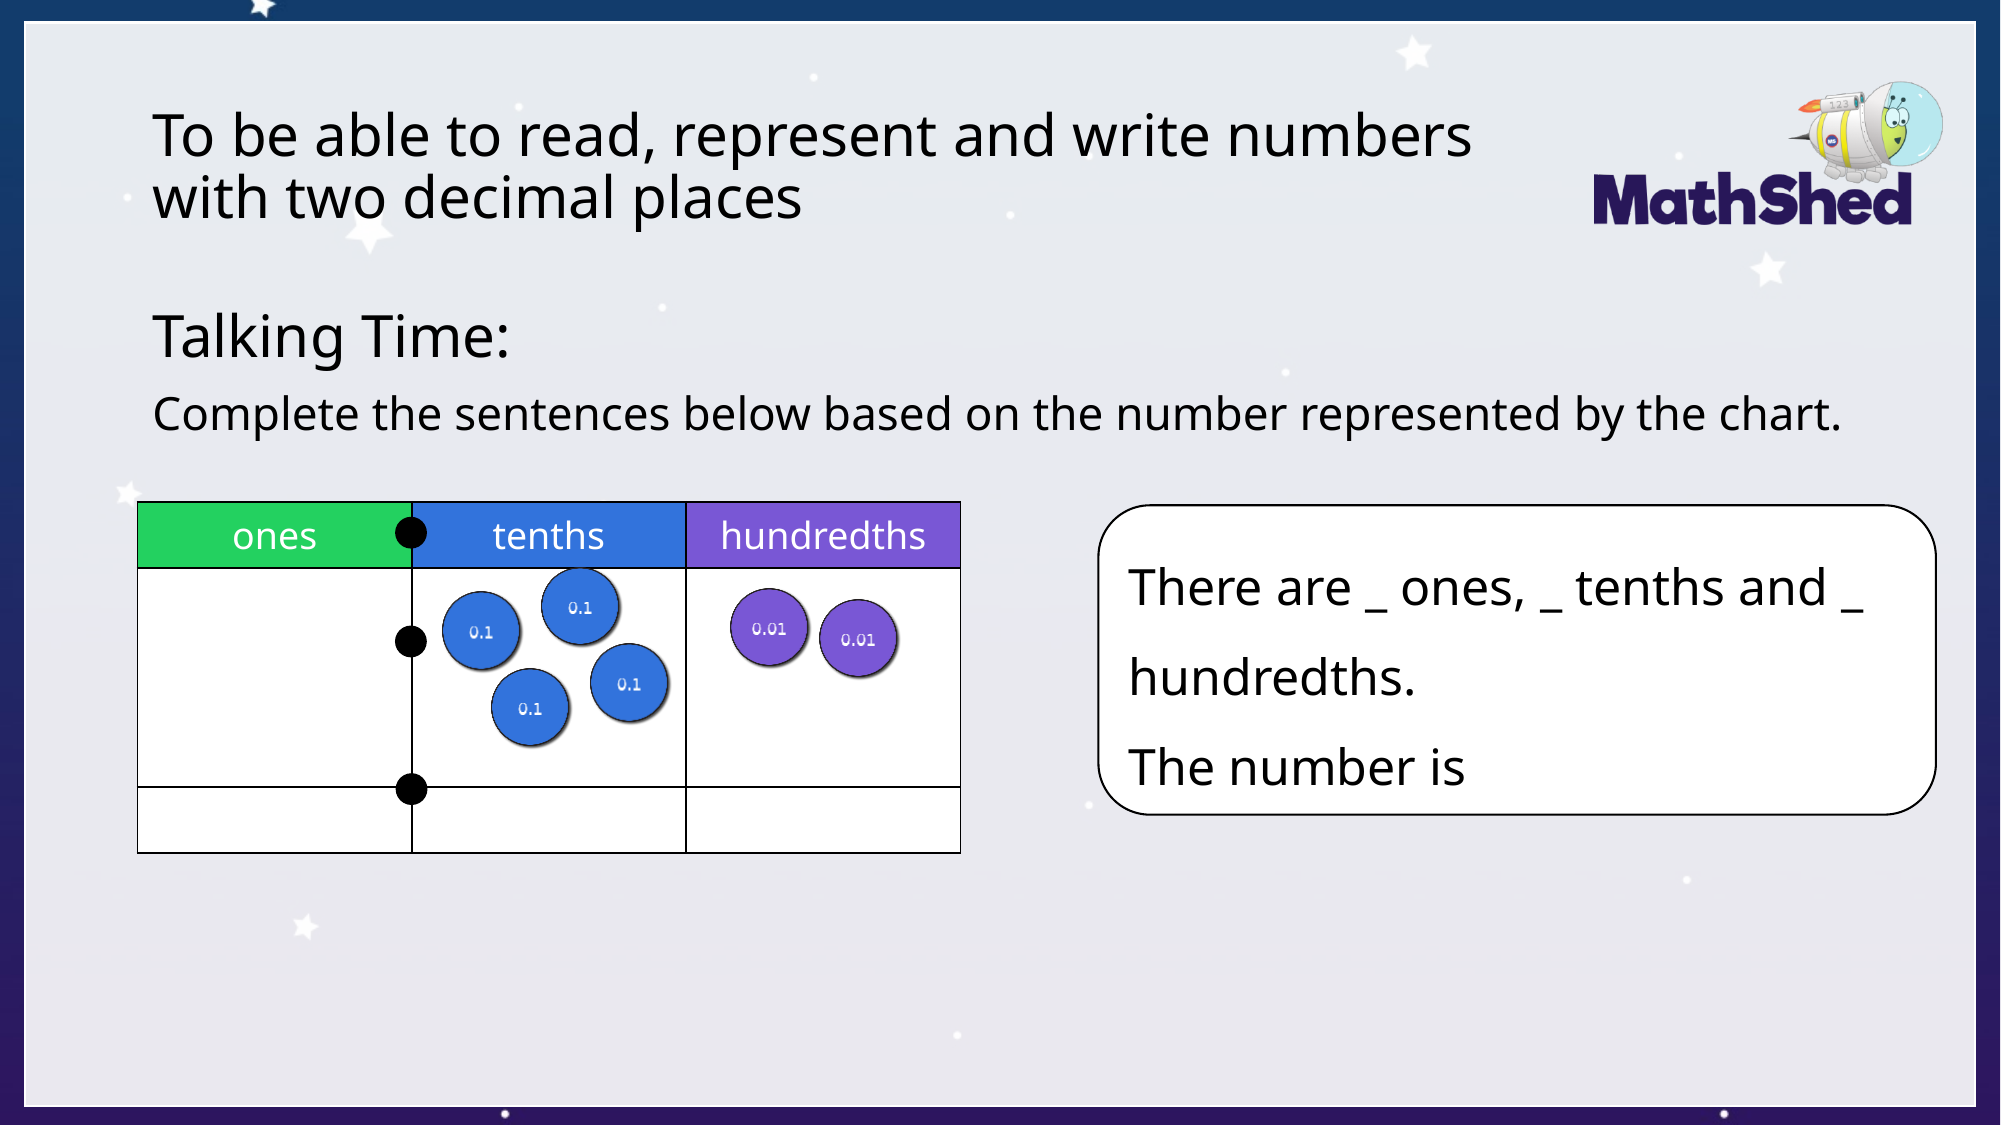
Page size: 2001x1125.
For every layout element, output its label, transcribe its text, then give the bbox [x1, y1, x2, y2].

table_cell [413, 569, 685, 786]
table_cell 0 [138, 788, 411, 852]
text_box [395, 773, 428, 806]
table_header hundredths [687, 503, 960, 567]
text_box [395, 516, 427, 549]
list Talking Time: Complete the sentences below based on the number represented by the chart. [137, 299, 1863, 1014]
table_cell [138, 569, 411, 786]
table_cell [687, 569, 960, 786]
table_cell 2 [687, 788, 960, 852]
text_box There are _ ones, _ tenths and _ hundredths. The number is [1097, 504, 1937, 816]
text_box [394, 625, 427, 658]
title To be able to read, represent and write numbers with two decimal places [137, 59, 1578, 278]
table_cell 4 [413, 788, 685, 852]
table_header tenths [413, 503, 685, 567]
table_header ones [138, 503, 411, 567]
picture [0, 0, 2001, 1125]
